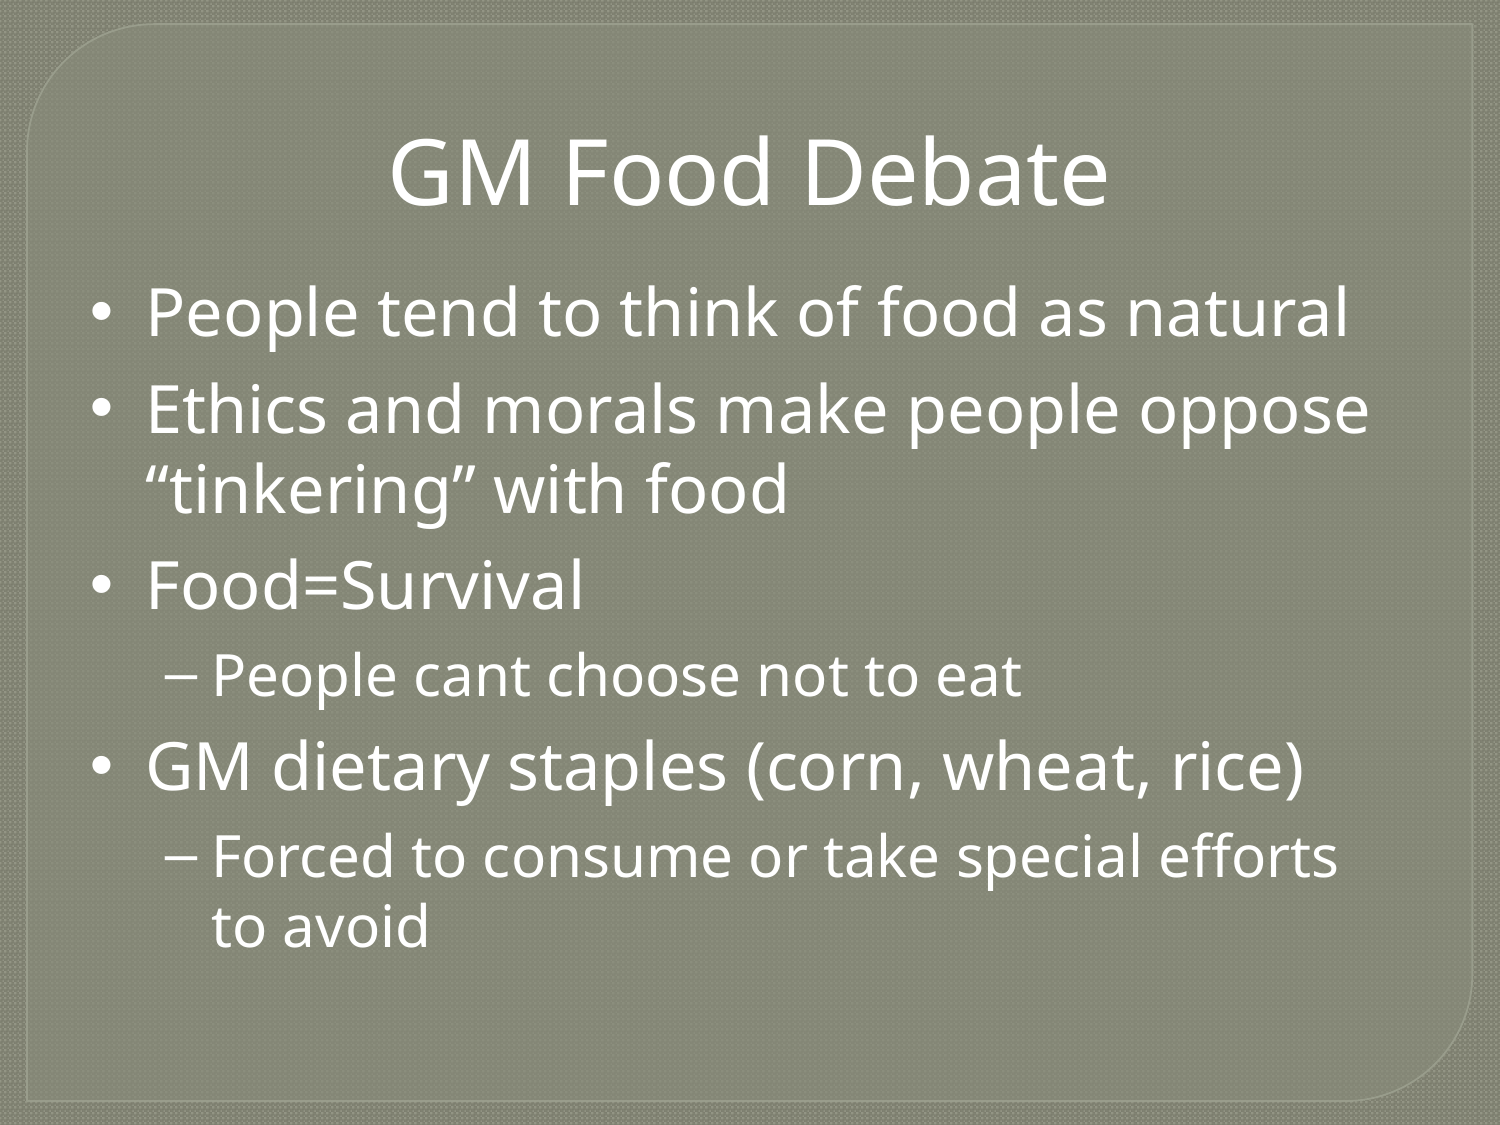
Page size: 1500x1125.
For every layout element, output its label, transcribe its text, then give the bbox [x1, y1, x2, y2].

text_box GM Food Debate [74, 75, 1425, 262]
text_box People tend to think of food as natural Ethics and morals make people oppose “tinkering” with food Food=Survival People cant choose not to eat GM dietary staples (corn, wheat, rice) Forced to consume or take special efforts to avoid [74, 262, 1425, 1090]
